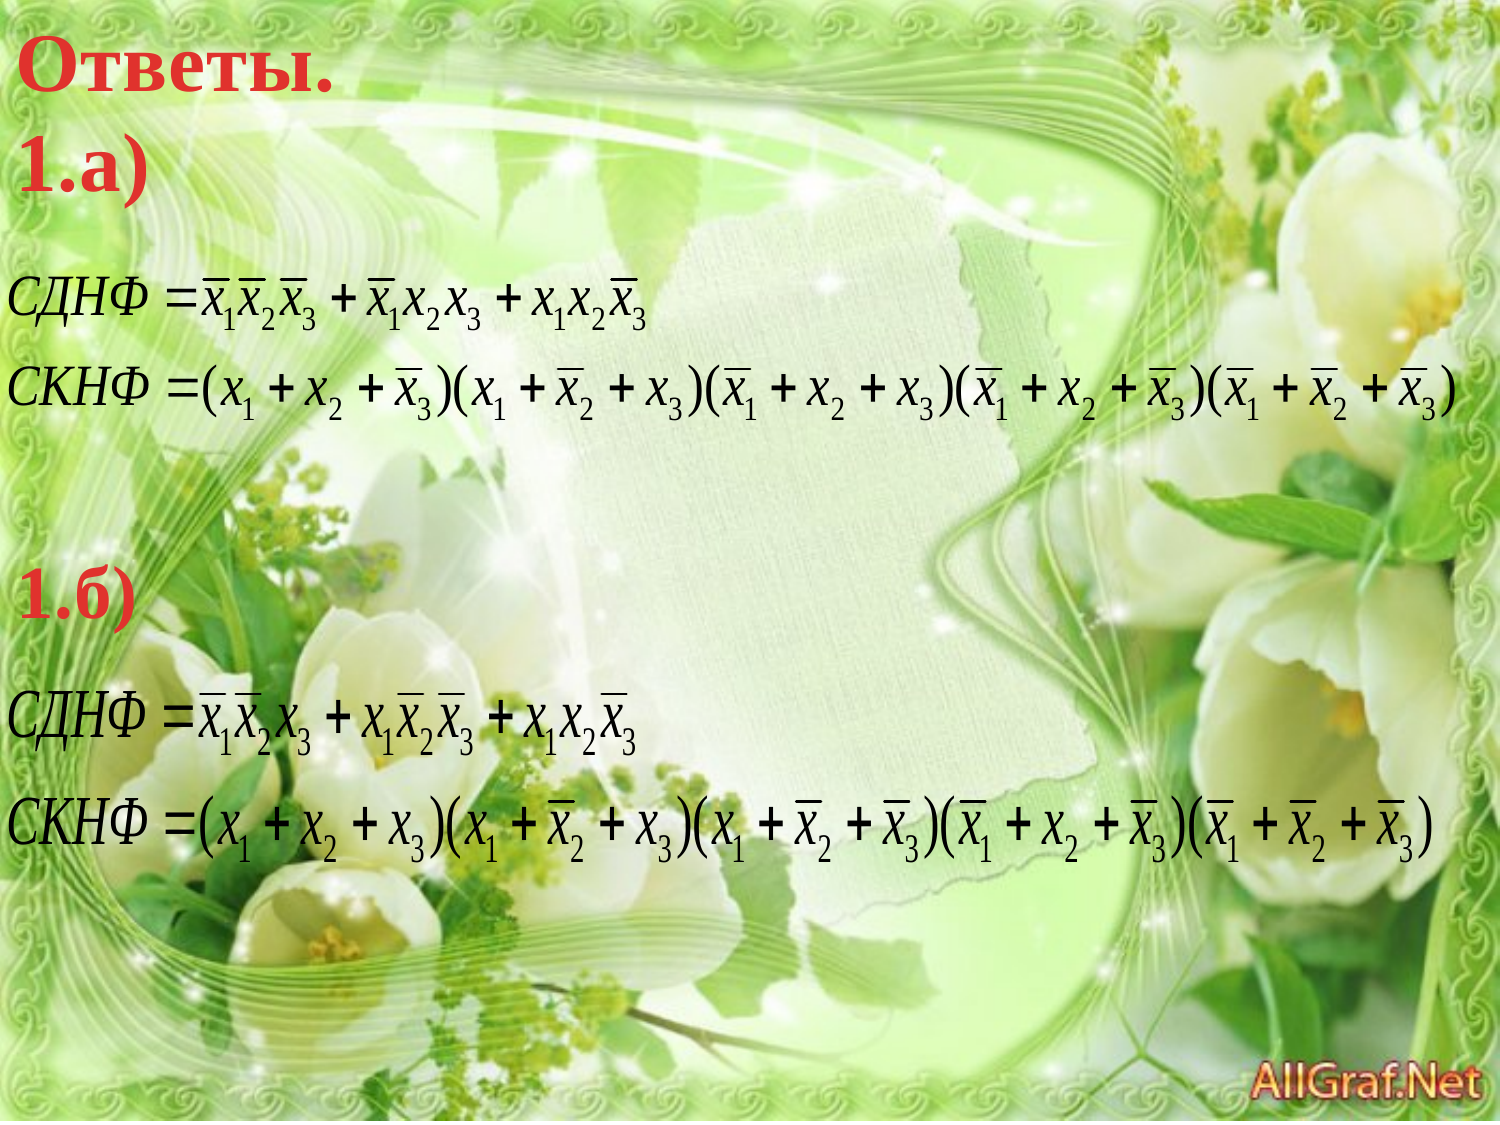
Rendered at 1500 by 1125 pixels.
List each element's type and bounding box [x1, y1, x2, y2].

picture [0, 0, 1500, 1121]
text_box [0, 257, 1466, 434]
text_box [0, 667, 1442, 880]
